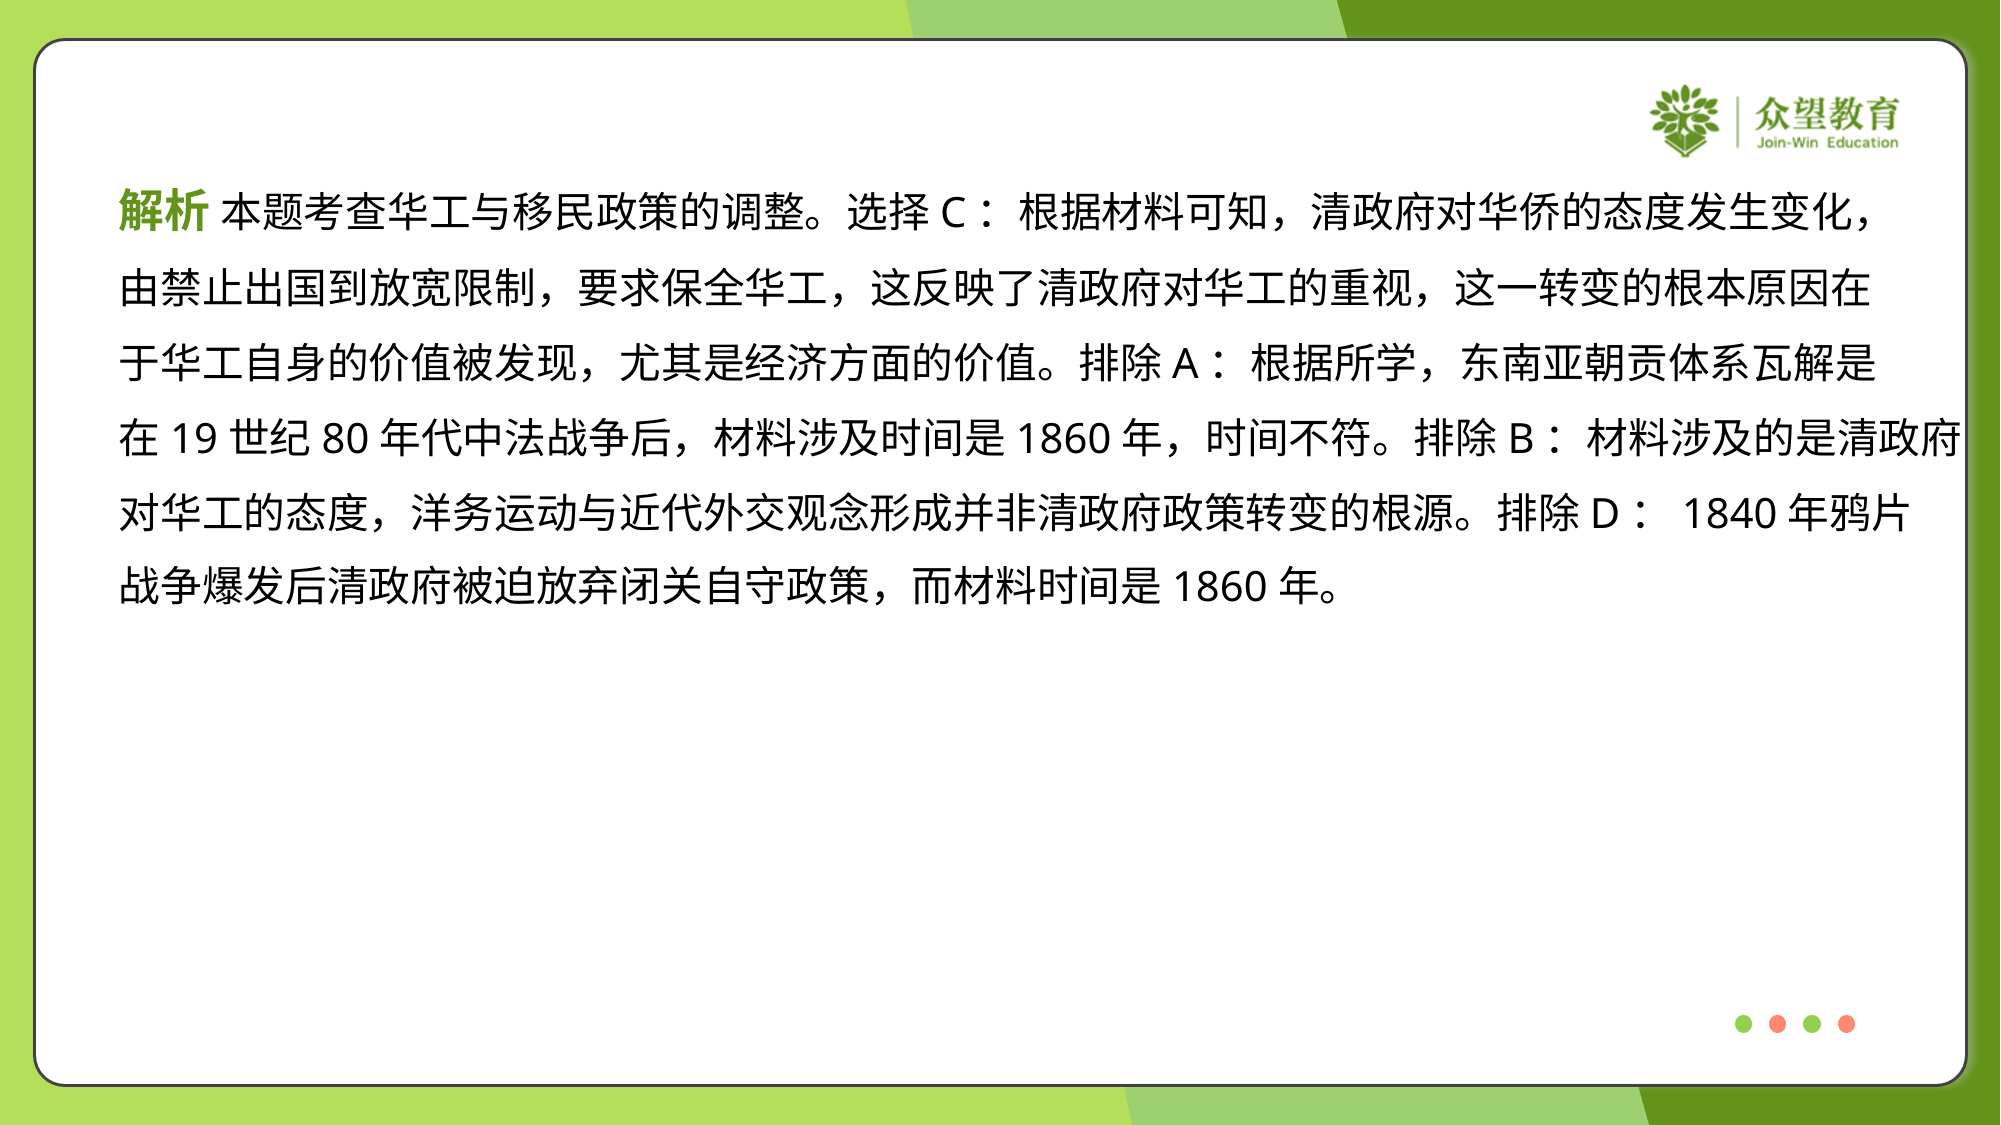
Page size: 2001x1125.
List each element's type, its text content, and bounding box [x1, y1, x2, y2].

picture [0, 0, 2000, 1125]
text_box 解析 本题考查华工与移民政策的调整。选择C：根据材料可知，清政府对华侨的态度发生变化， 由禁止出国到放宽限制，要求保全华工，这反映了清政府对华工的重视，这一转变的根本原因在 于华工自身的价值被发现，尤其是经济方面的价值。排除A：根据所学，东南亚朝贡体系瓦解是 在19世纪80年代中法战争后，材料涉及时间是1860年，时间不符。排除B：材料涉及的是清政府 对华工的态度，洋务运动与近代外交观念形成并非清政府政策转变的根源。排除D：1840年鸦片 战争爆发后清政府被迫放弃闭关自守政策，而材料时间是1860年。 [118, 159, 1883, 602]
